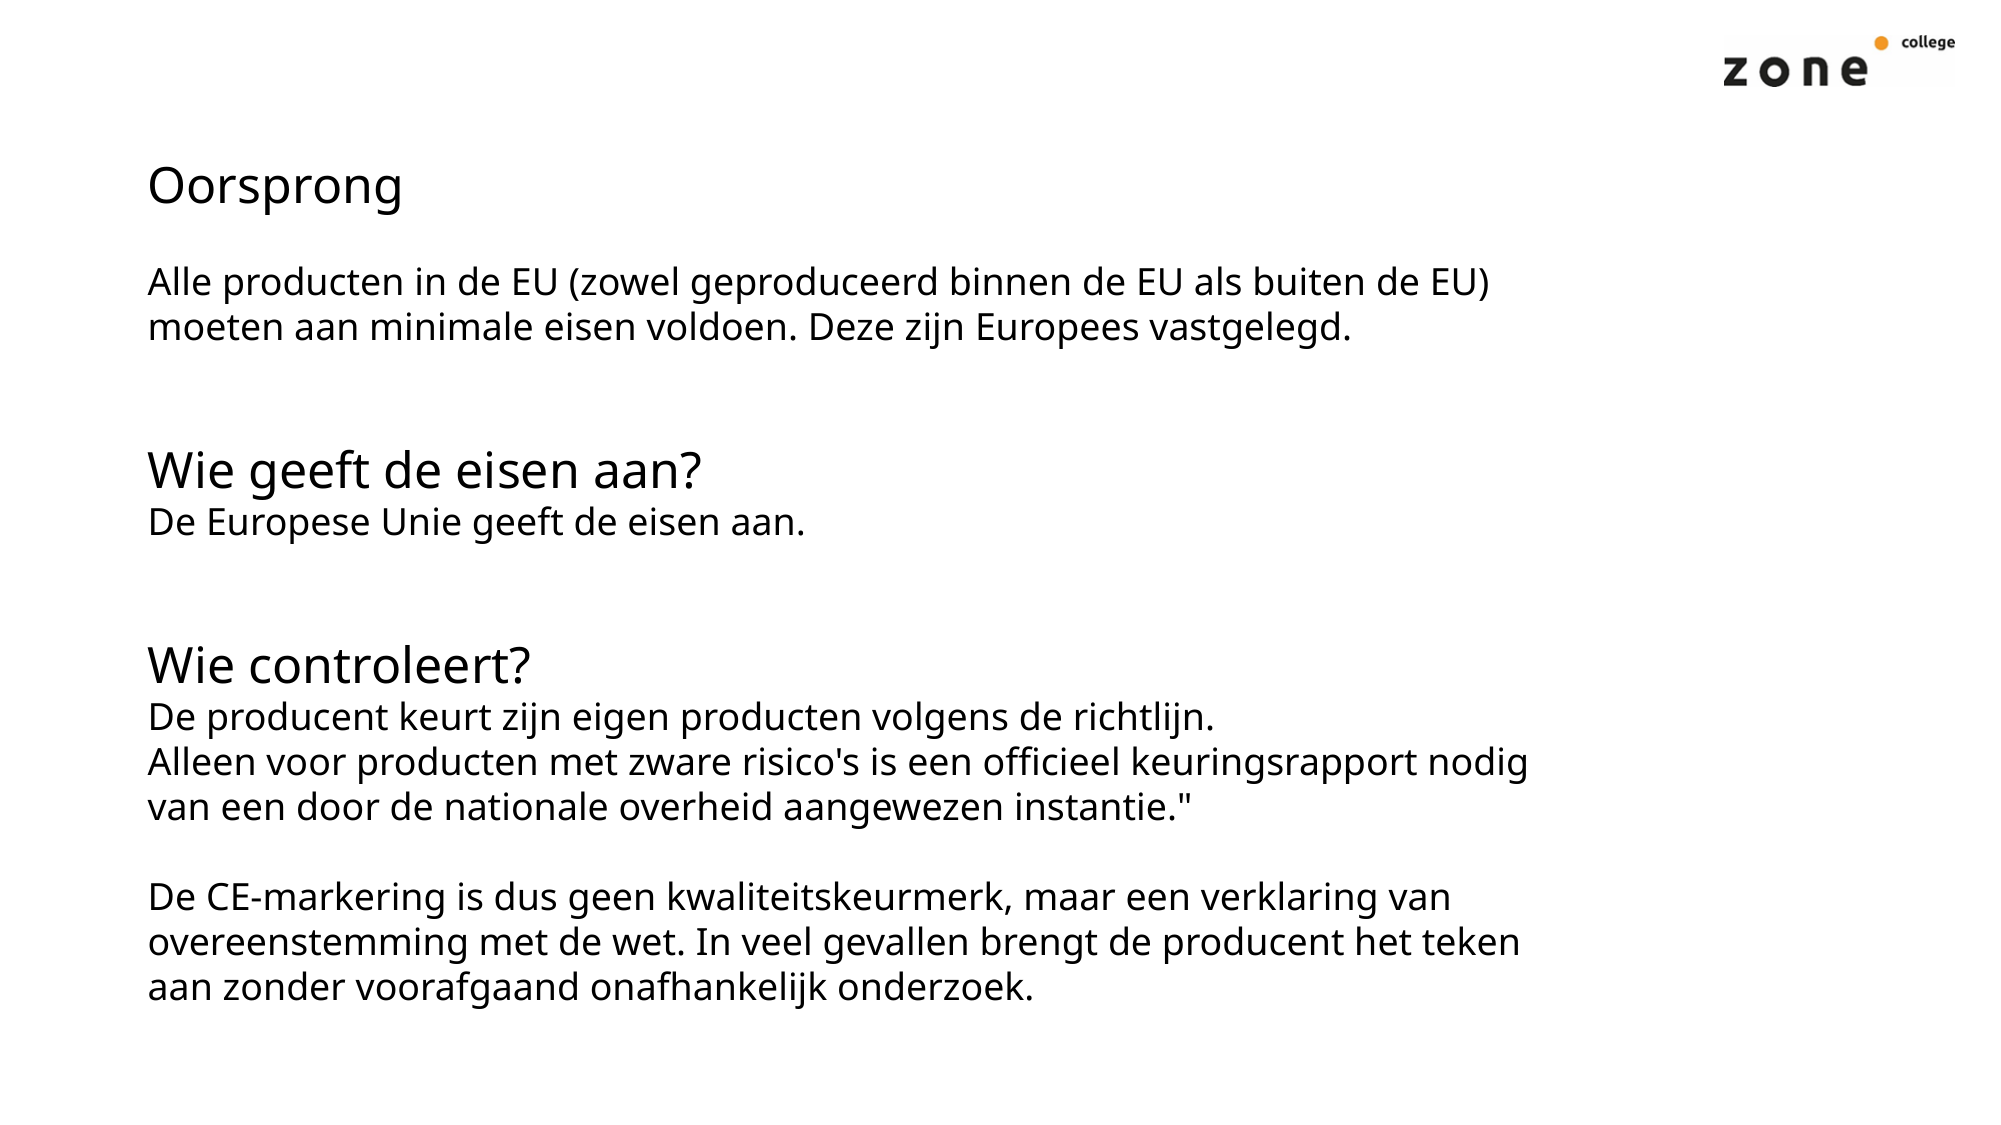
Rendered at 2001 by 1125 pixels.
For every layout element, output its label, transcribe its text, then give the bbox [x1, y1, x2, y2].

text_box Oorsprong Alle producten in de EU (zowel geproduceerd binnen de EU als buiten de EU) moeten aan minimale eisen voldoen. Deze zijn Europees vastgelegd. Wie geeft de eisen aan? De Europese Unie geeft de eisen aan. Wie controleert? De producent keurt zijn eigen producten volgens de richtlijn. Alleen voor producten met zware risico's is een officieel keuringsrapport nodig van een door de nationale overheid aangewezen instantie." De CE-markering is dus geen kwaliteitskeurmerk, maar een verklaring van overeenstemming met de wet. In veel gevallen brengt de producent het teken aan zonder voorafgaand onafhankelijk onderzoek. [132, 145, 1601, 1016]
picture [1724, 35, 1956, 88]
